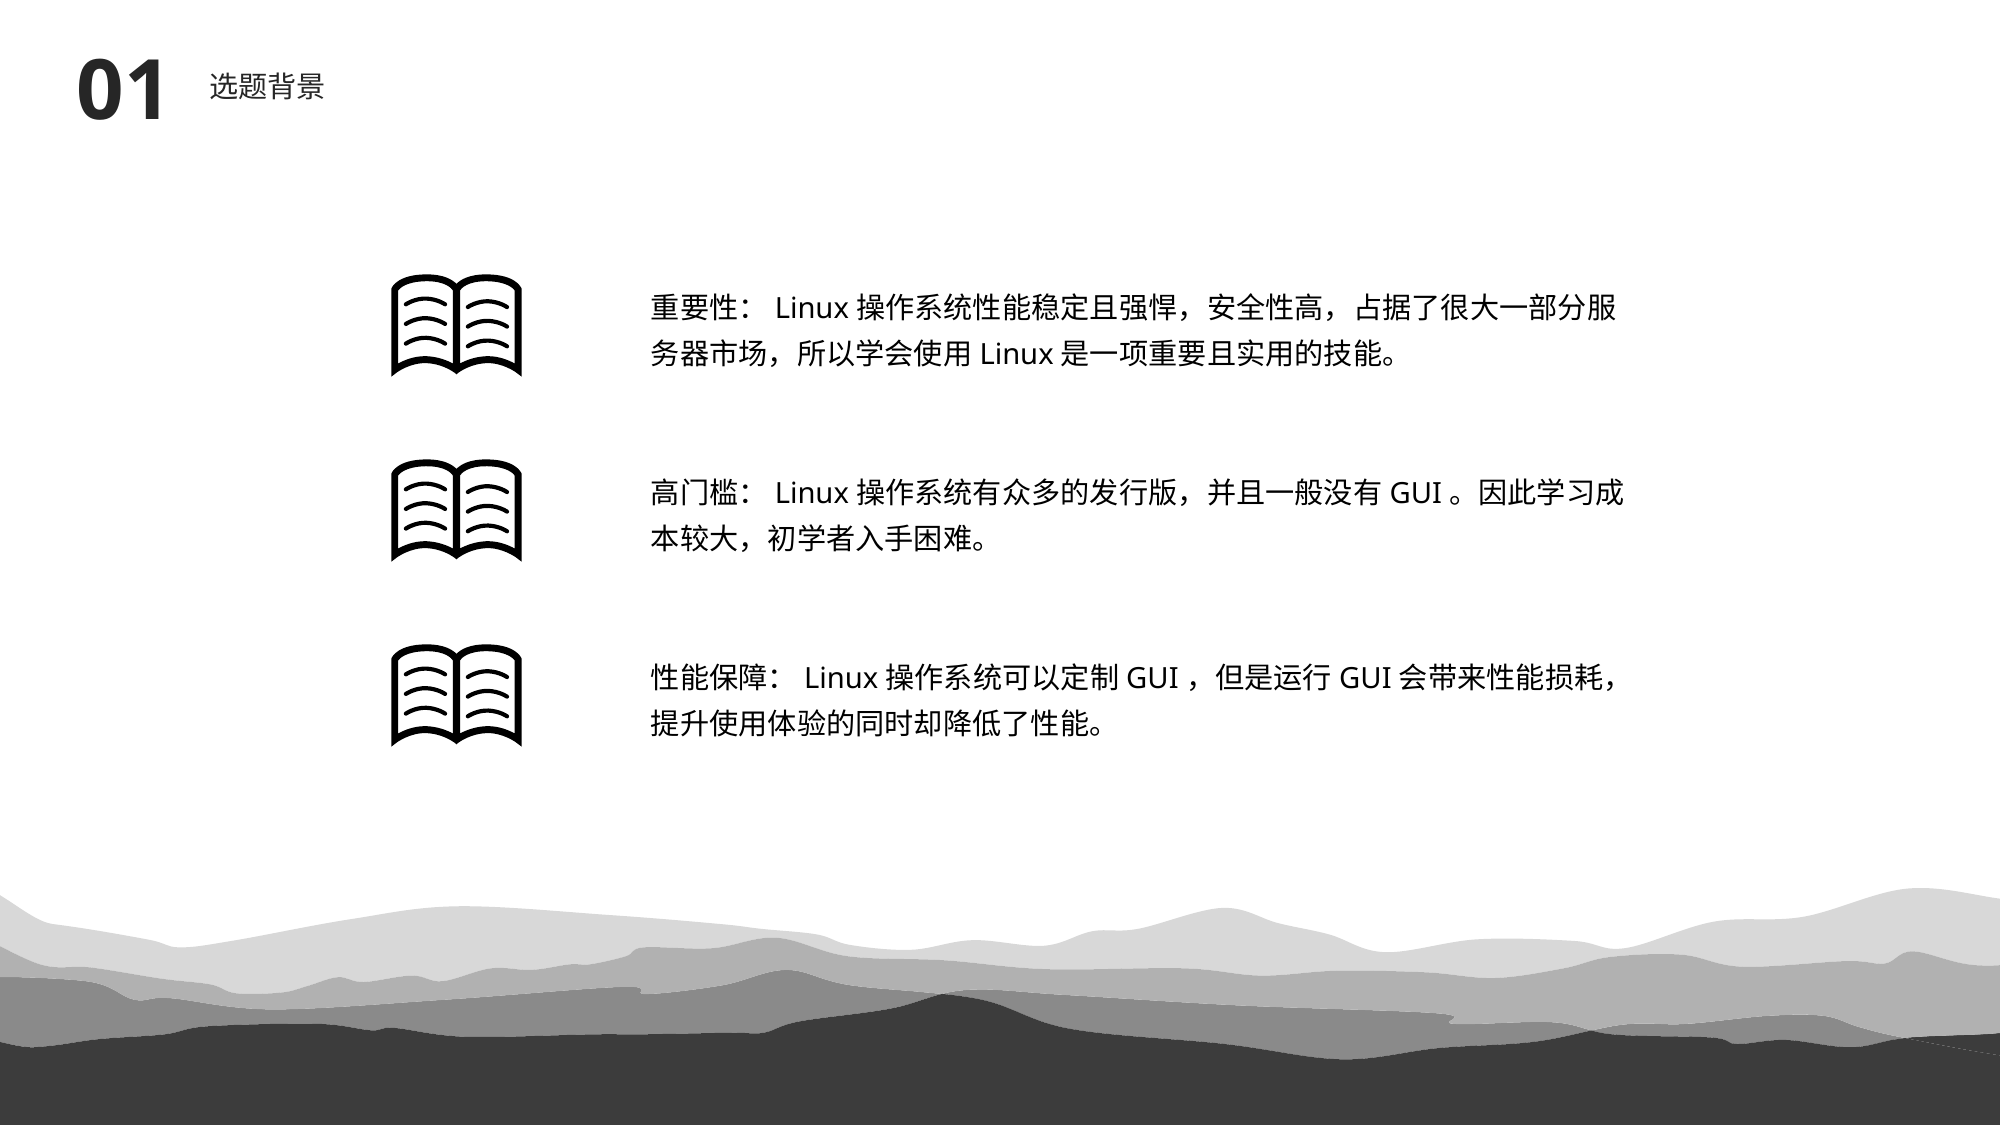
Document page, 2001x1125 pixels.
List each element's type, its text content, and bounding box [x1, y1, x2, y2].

list 01 [61, 39, 195, 137]
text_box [391, 459, 522, 562]
text_box 高门槛：Linux操作系统有众多的发行版，并且一般没有GUI。因此学习成本较大，初学者入手困难。 [636, 456, 1647, 563]
text_box 性能保障：Linux操作系统可以定制GUI，但是运行GUI会带来性能损耗，提升使用体验的同时却降低了性能。 [636, 641, 1647, 748]
list 选题背景 [194, 60, 501, 116]
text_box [391, 644, 522, 747]
text_box 重要性：Linux操作系统性能稳定且强悍，安全性高，占据了很大一部分服务器市场，所以学会使用Linux是一项重要且实用的技能。 [636, 271, 1647, 378]
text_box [391, 274, 522, 377]
